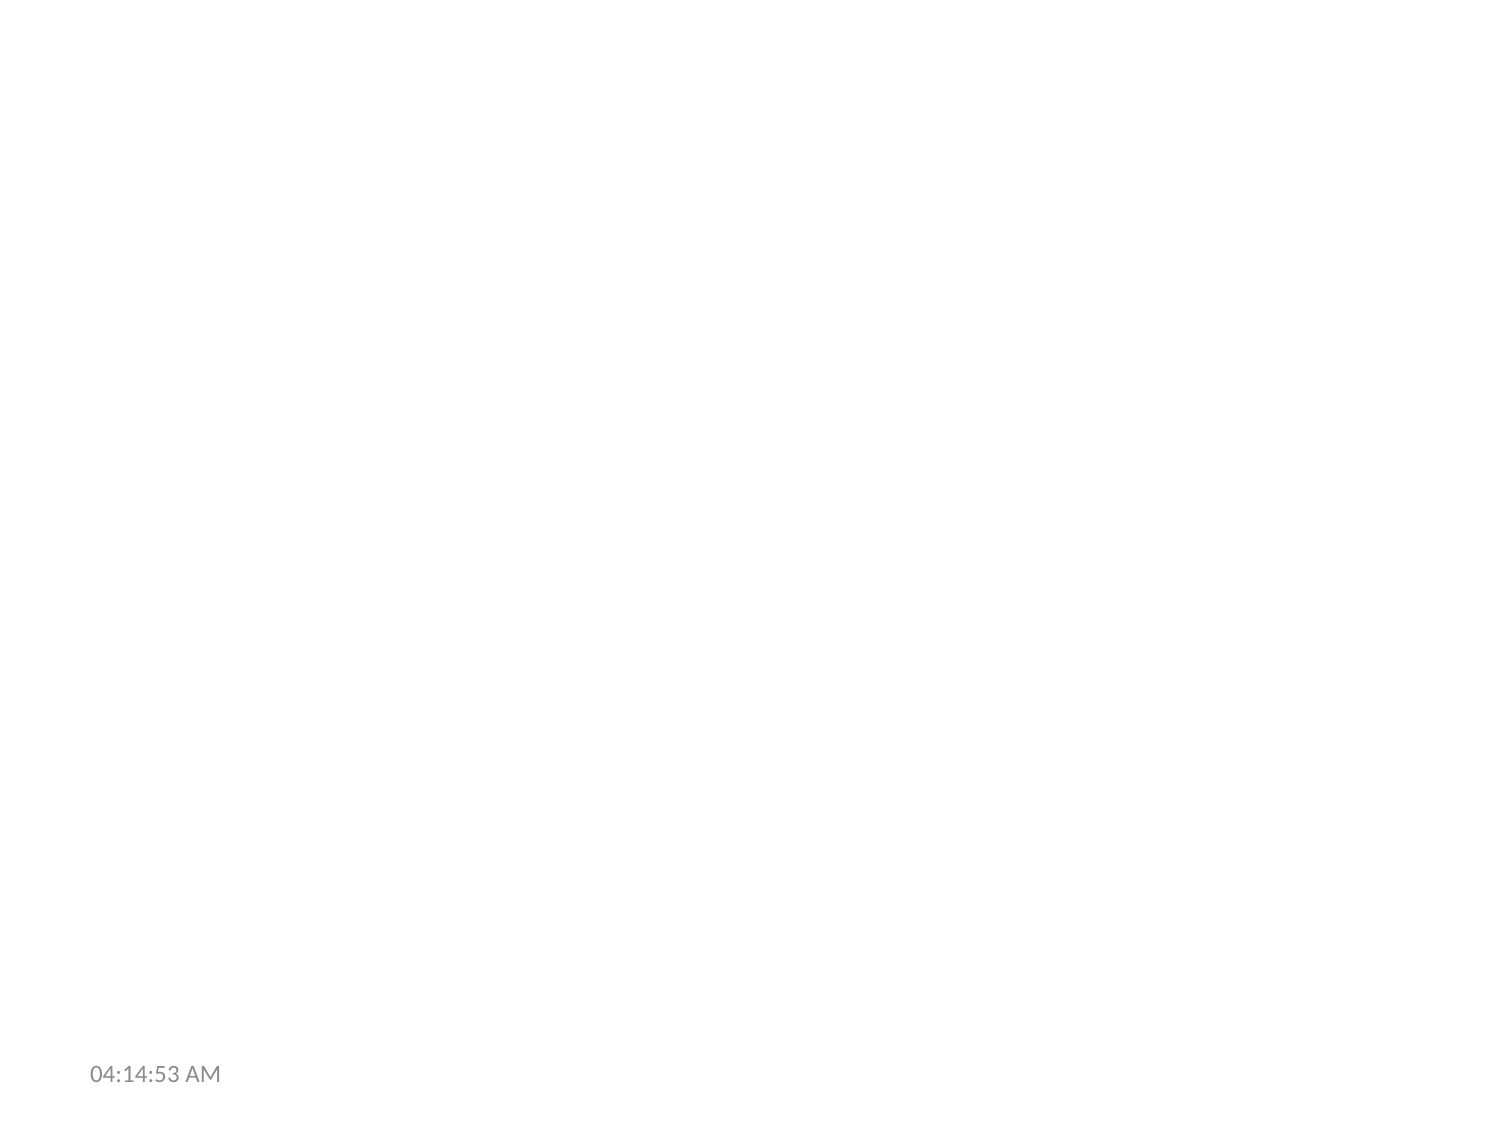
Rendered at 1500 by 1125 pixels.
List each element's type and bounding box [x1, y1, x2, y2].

slide_number [75, 1042, 425, 1103]
